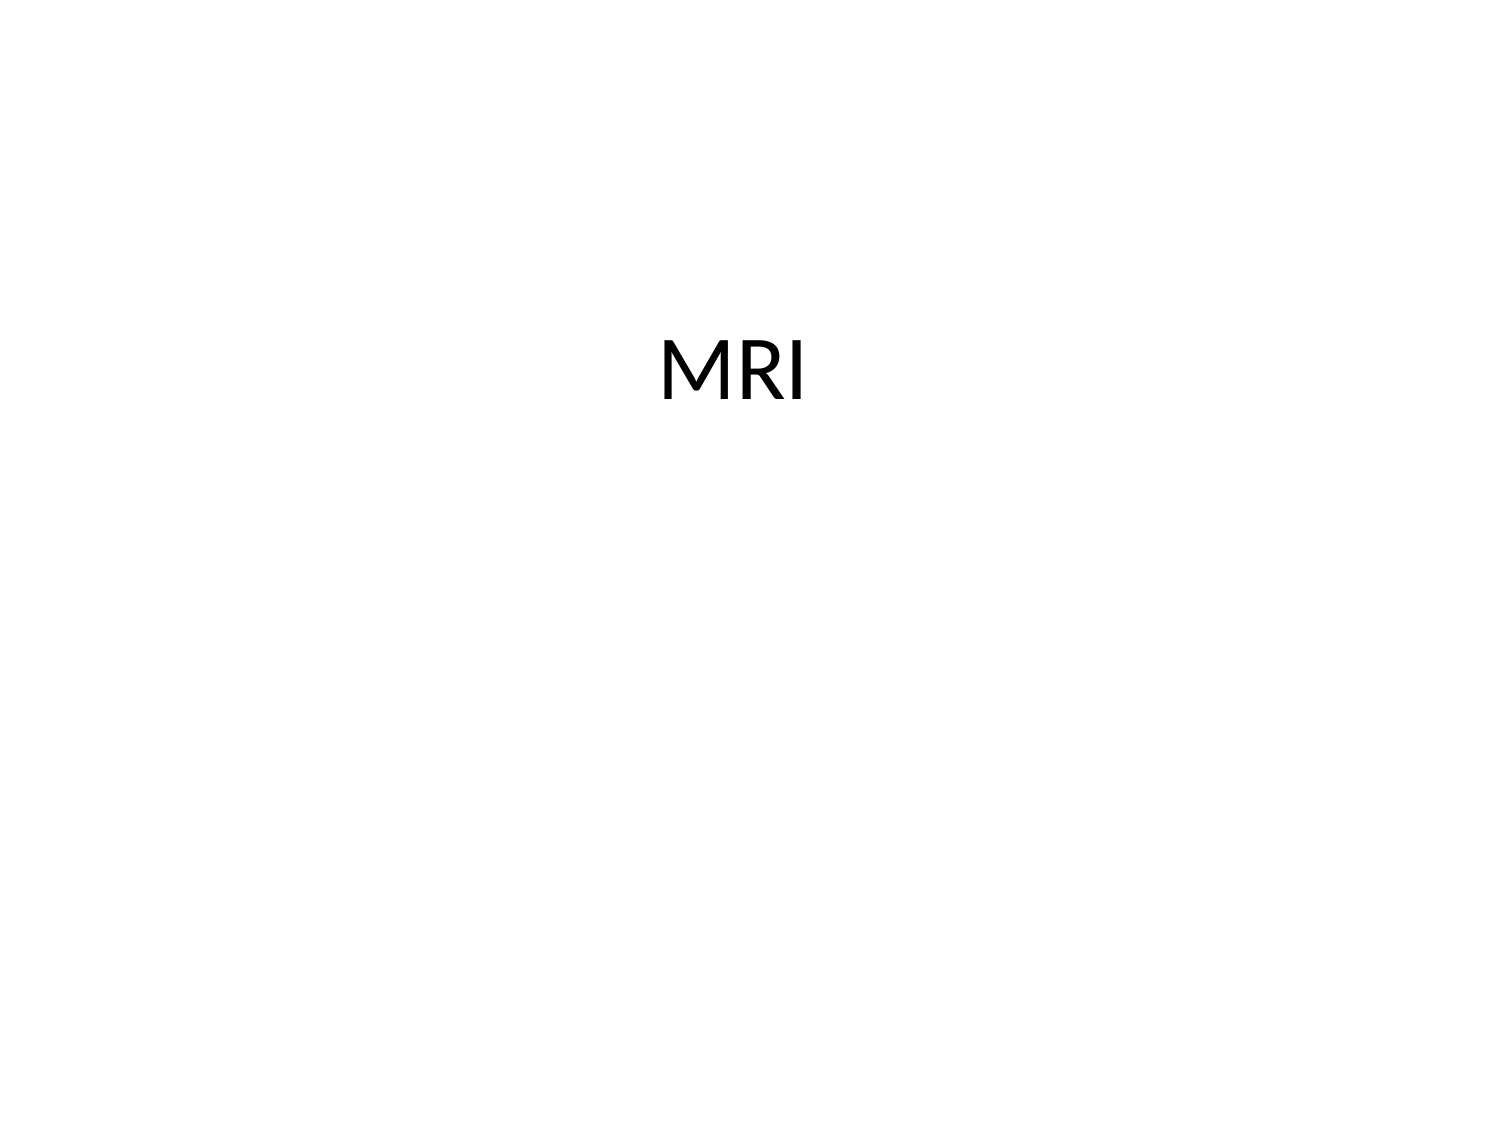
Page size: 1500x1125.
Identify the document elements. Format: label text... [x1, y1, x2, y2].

title MRI [58, 269, 1409, 457]
